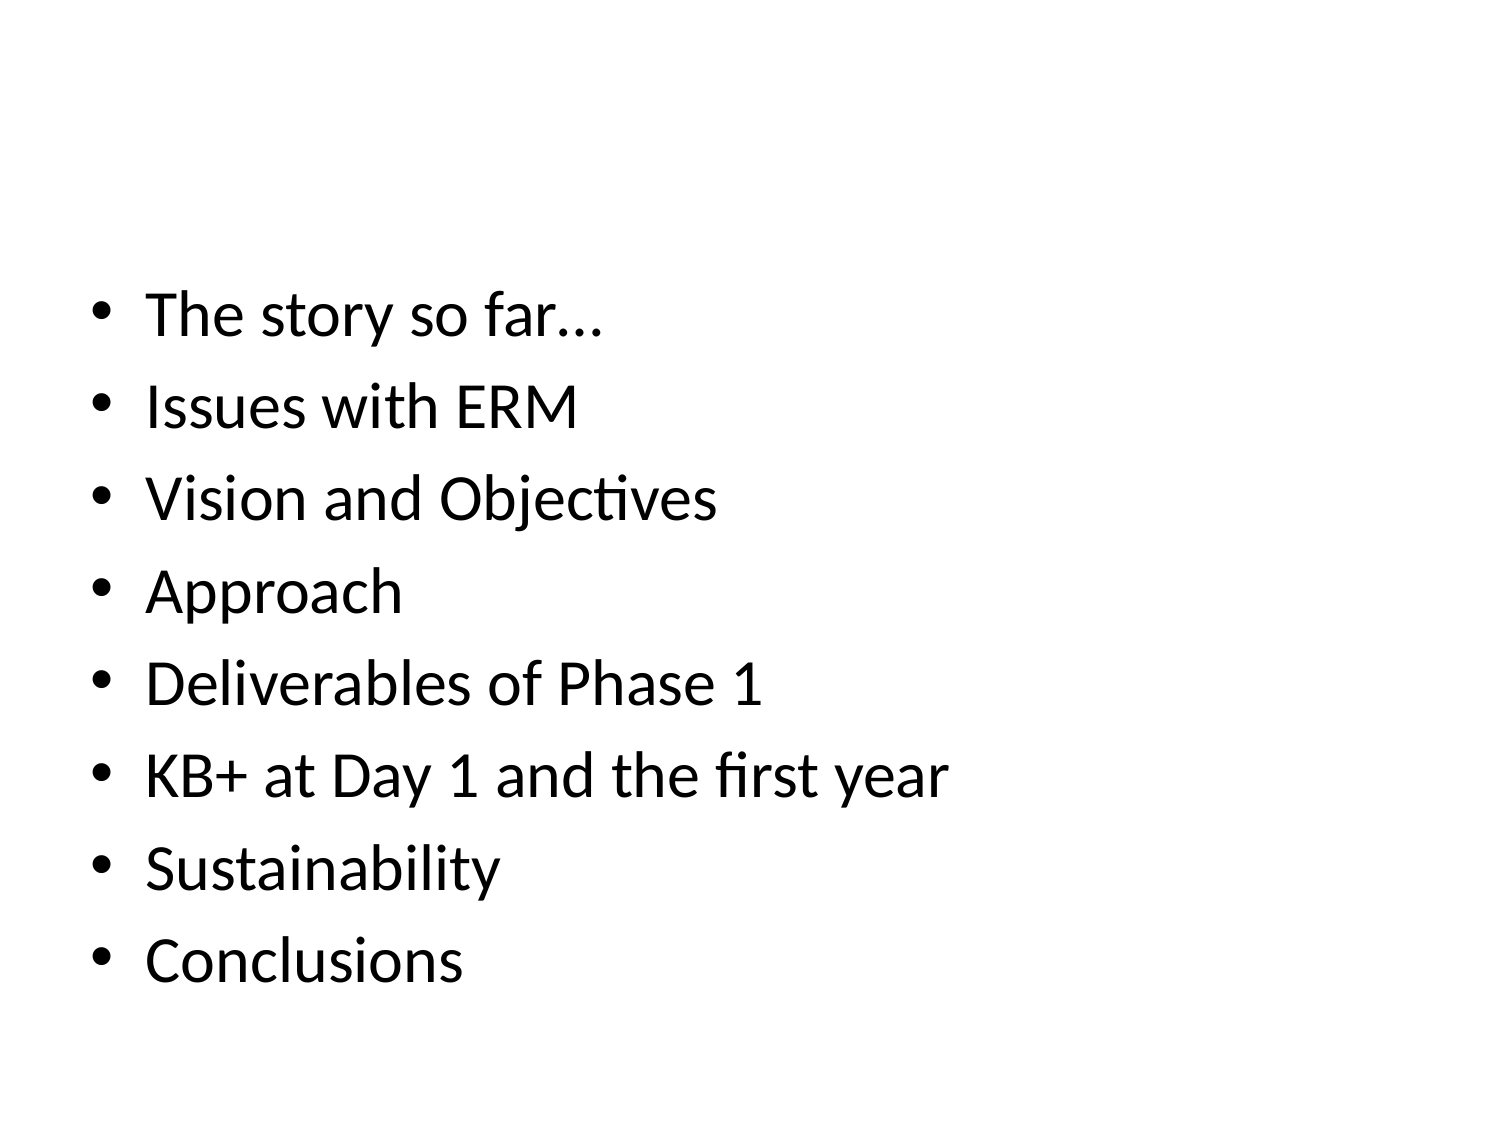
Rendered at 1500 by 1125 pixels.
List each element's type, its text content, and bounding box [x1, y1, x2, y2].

list The story so far… Issues with ERM Vision and Objectives Approach Deliverables of Phase 1 KB+ at Day 1 and the first year Sustainability Conclusions [75, 262, 1425, 1005]
